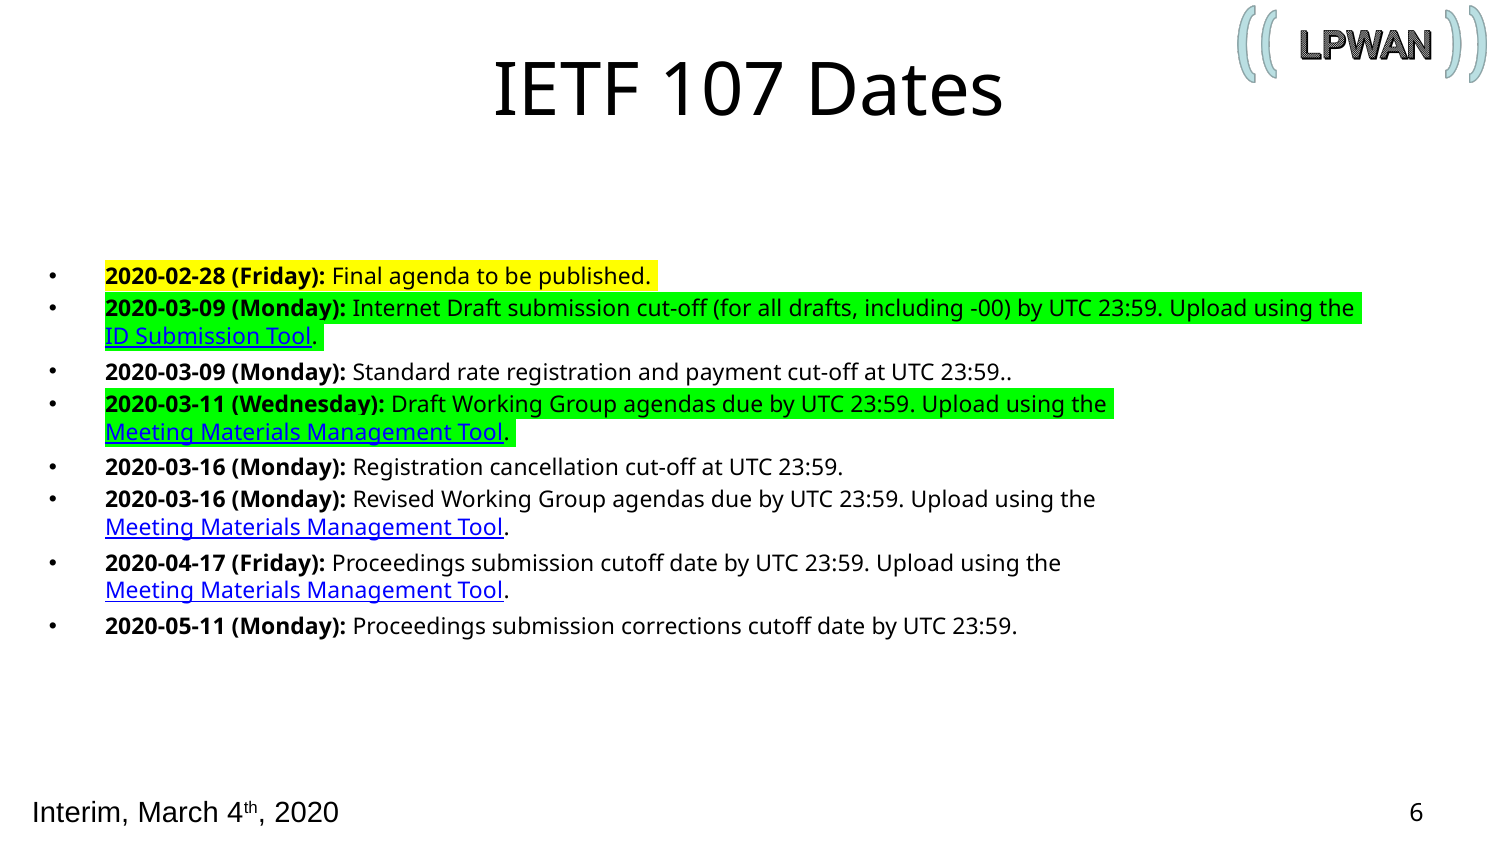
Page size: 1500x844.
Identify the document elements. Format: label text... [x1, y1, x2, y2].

picture [1237, 5, 1487, 83]
title IETF 107 Dates [75, 33, 1425, 139]
list 2020-02-28 (Friday): Final agenda to be published. 2020-03-09 (Monday): Internet Draft submission cut-off (for all drafts, including -00) by UTC 23:59. Upload using the ID Submission Tool. 2020-03-09 (Monday): Standard rate registration and payment cut-off at UTC 23:59.. 2020-03-11 (Wednesday): Draft Working Group agendas due by UTC 23:59. Upload using the Meeting Materials Management Tool. 2020-03-16 (Monday): Registration cancellation cut-off at UTC 23:59. 2020-03-16 (Monday): Revised Working Group agendas due by UTC 23:59. Upload using the Meeting Materials Management Tool. 2020-04-17 (Friday): Proceedings submission cutoff date by UTC 23:59. Upload using the Meeting Materials Management Tool. 2020-05-11 (Monday): Proceedings submission corrections cutoff date by UTC 23:59. [33, 254, 1419, 844]
slide_number 6 [1358, 791, 1439, 837]
